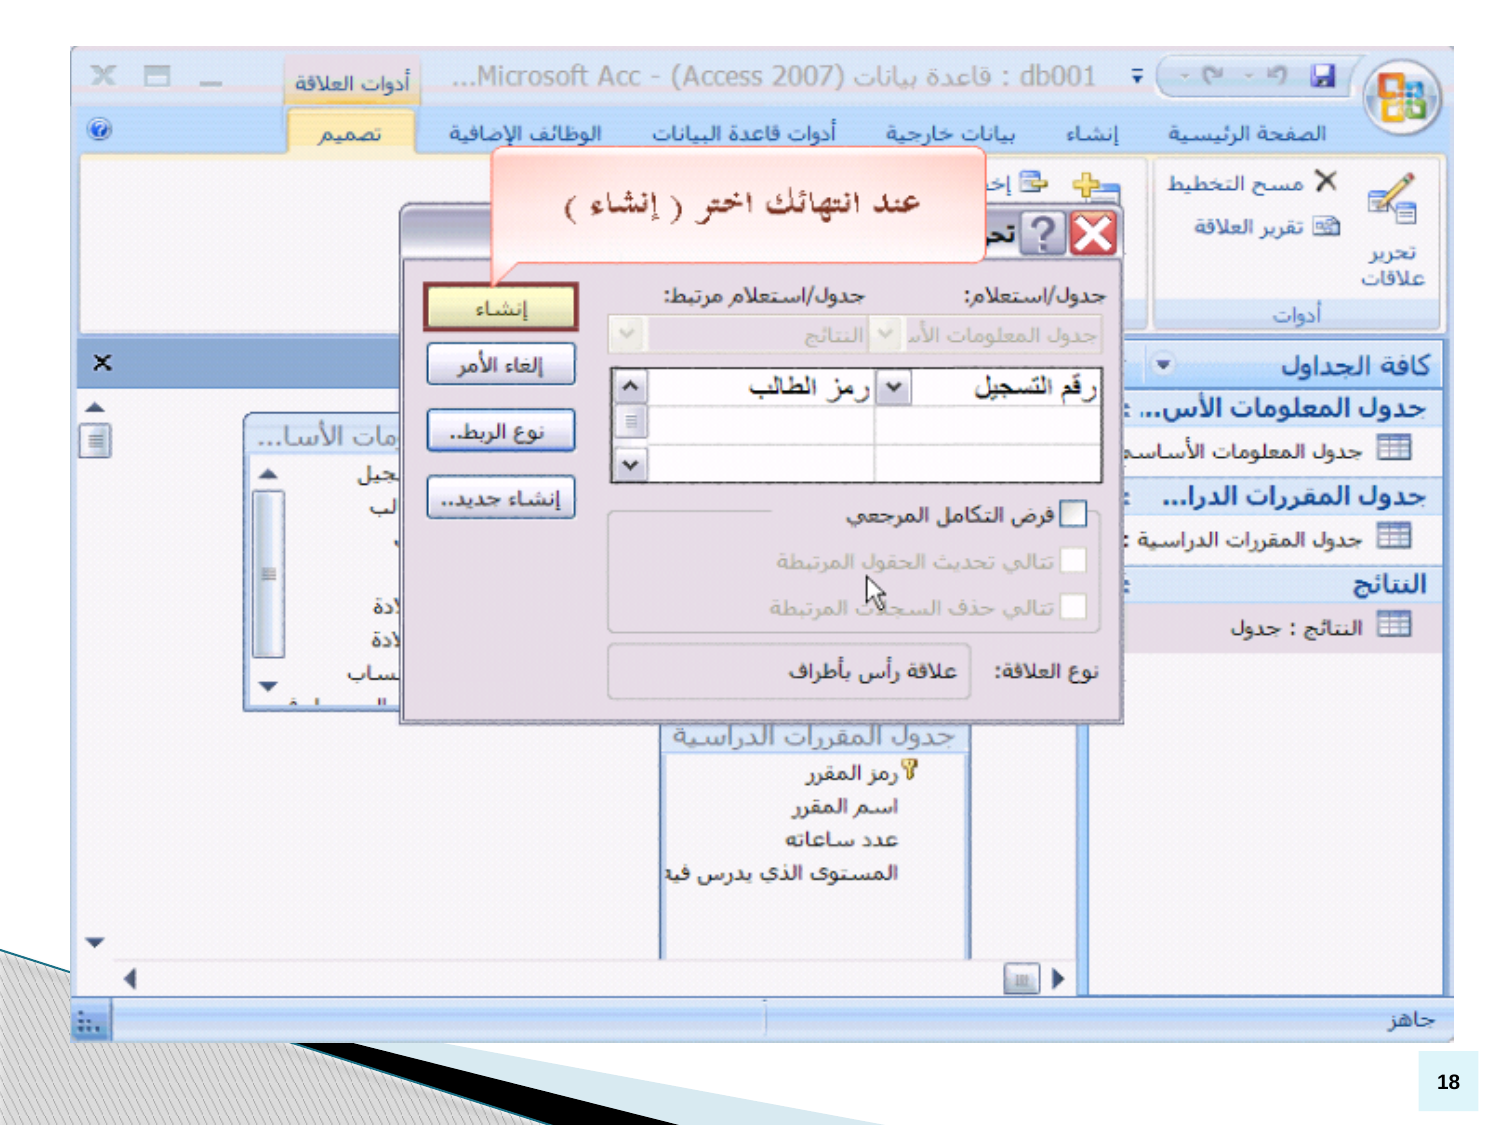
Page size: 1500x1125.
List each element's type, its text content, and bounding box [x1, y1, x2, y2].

picture [70, 46, 1454, 1044]
slide_number 18 [1418, 1051, 1479, 1112]
